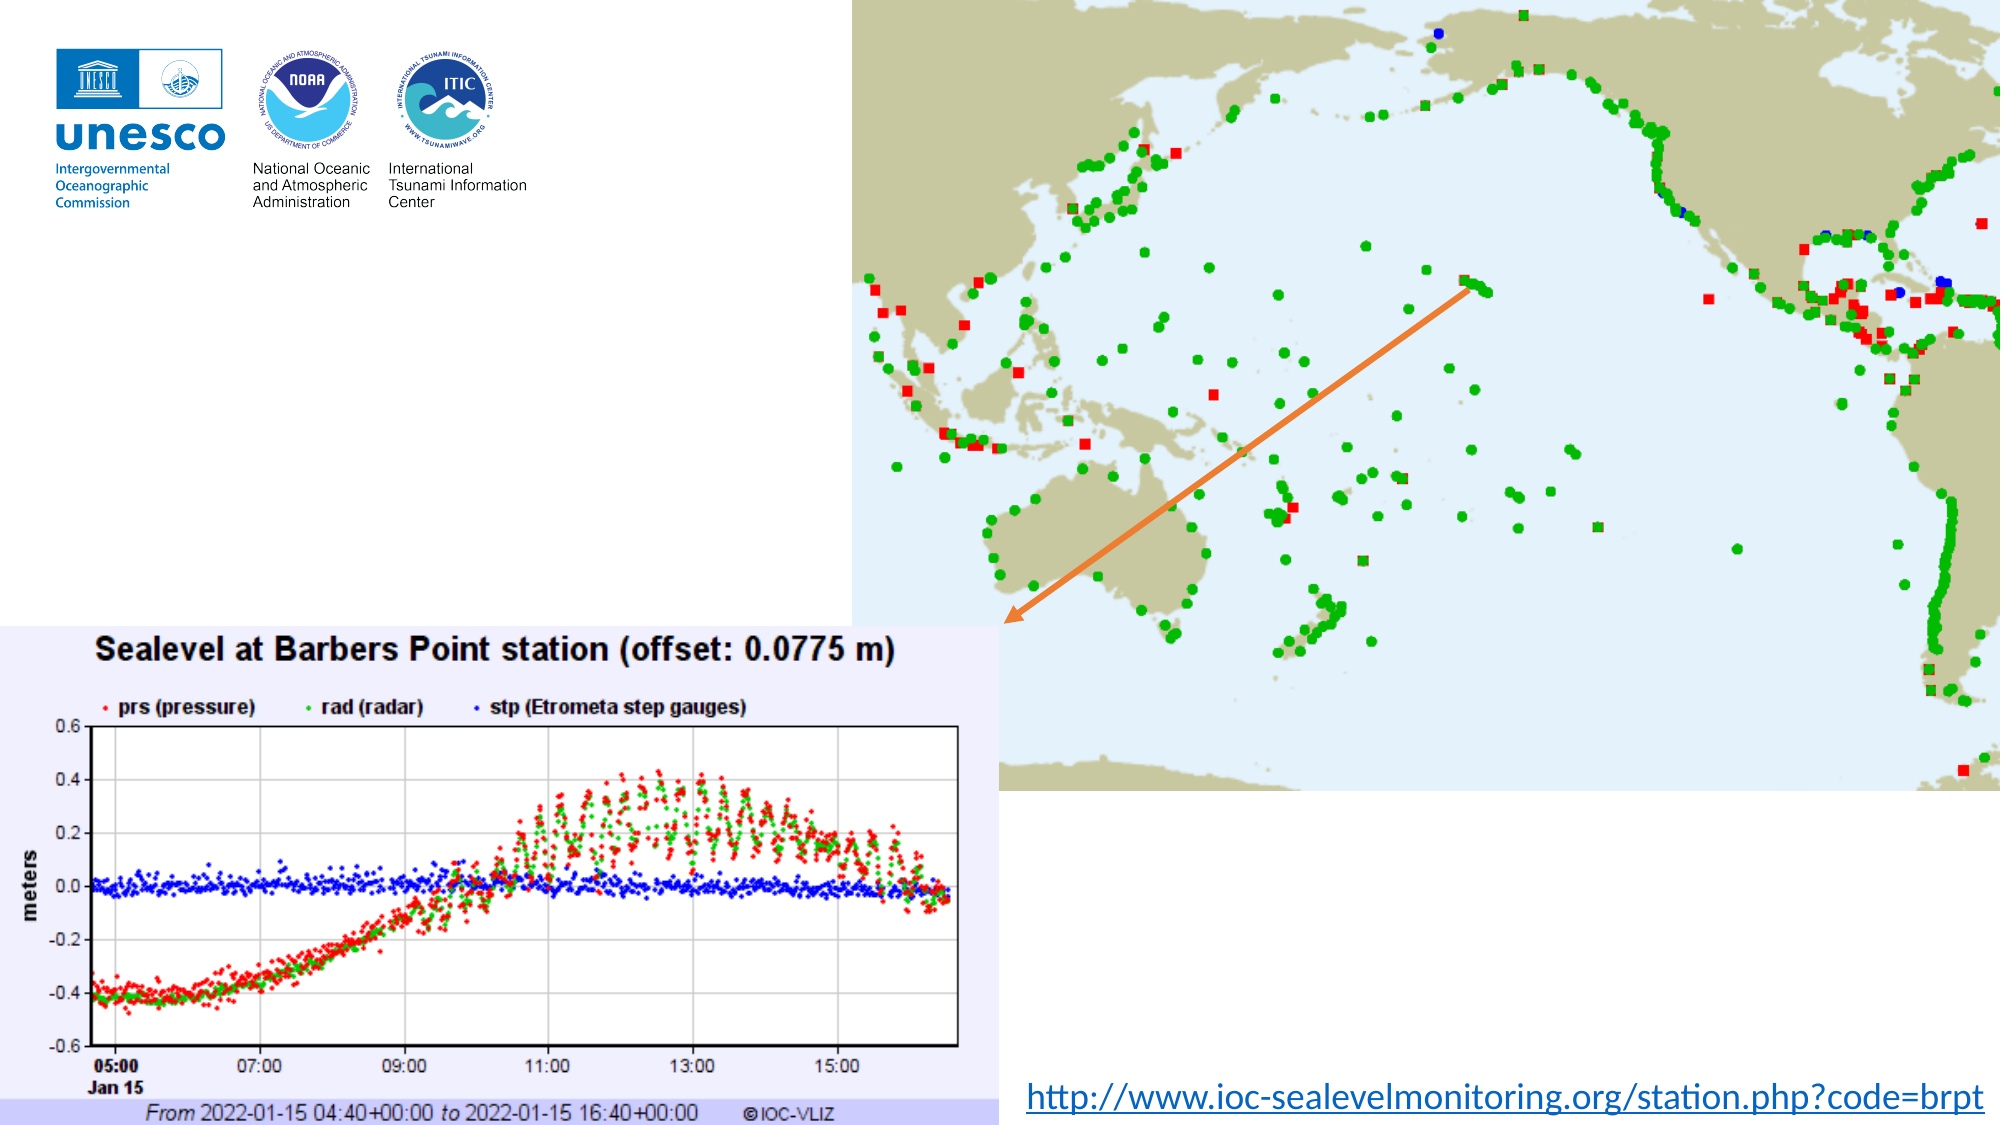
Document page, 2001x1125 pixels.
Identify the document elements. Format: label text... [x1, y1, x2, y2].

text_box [1003, 289, 1469, 624]
text_box http://www.ioc-sealevelmonitoring.org/station.php?code=brpt [999, 1064, 2000, 1125]
picture [0, 0, 2000, 1125]
picture [43, 35, 527, 221]
